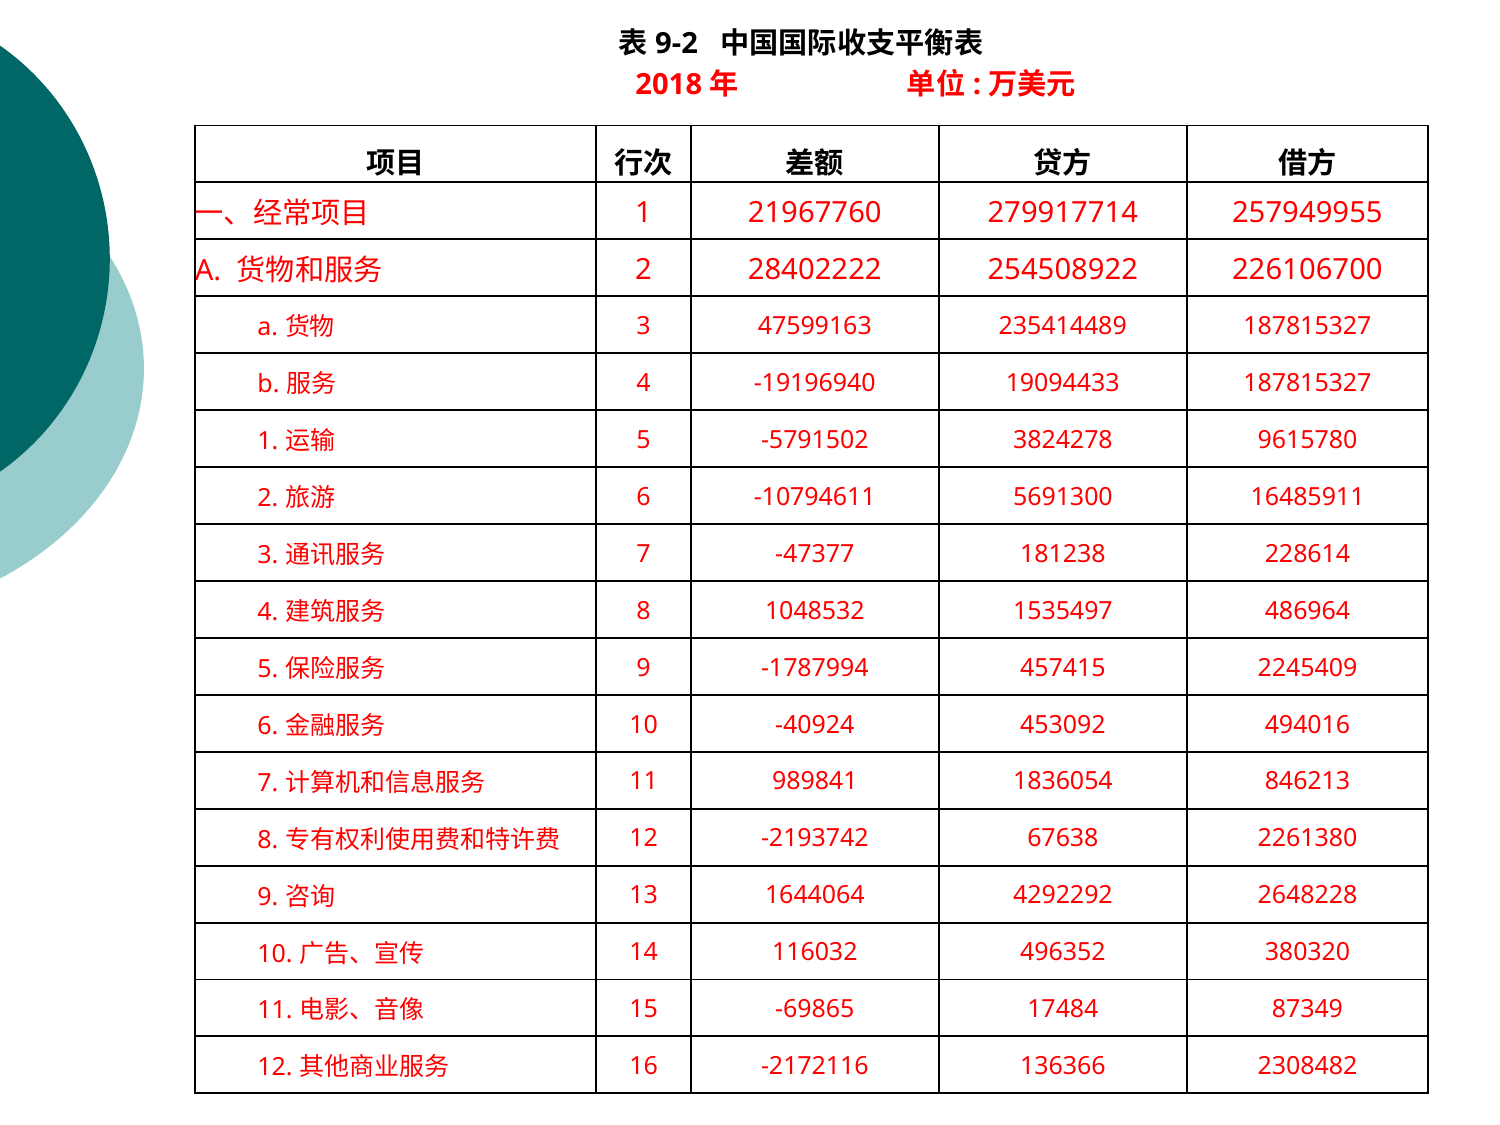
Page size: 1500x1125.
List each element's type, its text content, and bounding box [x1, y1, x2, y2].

table_cell 1836054 [940, 753, 1186, 808]
table_cell -47377 [692, 525, 938, 580]
table_cell 2245409 [1188, 639, 1427, 694]
table_cell 1.运输 [196, 411, 595, 466]
table_cell 279917714 [940, 183, 1186, 238]
table_cell 10.广告、宣传 [196, 924, 595, 979]
table_cell 5 [597, 411, 690, 466]
table_cell 4 [597, 354, 690, 409]
table_cell 116032 [692, 924, 938, 979]
table_header 贷方 [940, 126, 1186, 181]
table_cell 21967760 [692, 183, 938, 238]
table_cell 226106700 [1188, 240, 1427, 295]
table_cell 11.电影、音像 [196, 980, 595, 1035]
table_cell 187815327 [1188, 354, 1427, 409]
table_cell 7.计算机和信息服务 [196, 753, 595, 808]
table_cell 15 [597, 980, 690, 1035]
table_cell 10 [597, 696, 690, 751]
table_cell -69865 [692, 980, 938, 1035]
table_cell 一、经常项目 [196, 183, 595, 238]
table_cell 1644064 [692, 867, 938, 922]
table_cell 4.建筑服务 [196, 582, 595, 637]
table_cell 187815327 [1188, 297, 1427, 352]
table_header 项目 [196, 126, 595, 181]
table_cell 2648228 [1188, 867, 1427, 922]
list 表9-2 中国国际收支平衡表 2018年 单位:万美元 [177, 16, 1425, 103]
table_cell 9.咨询 [196, 867, 595, 922]
table_cell a.货物 [196, 297, 595, 352]
table_cell 136366 [940, 1037, 1186, 1092]
table_cell 5691300 [940, 468, 1186, 523]
table_cell 17484 [940, 980, 1186, 1035]
table_cell 2.旅游 [196, 468, 595, 523]
table_cell 5.保险服务 [196, 639, 595, 694]
table_cell 12.其他商业服务 [196, 1037, 595, 1092]
table_header 差额 [692, 126, 938, 181]
table_cell -1787994 [692, 639, 938, 694]
table_cell -2172116 [692, 1037, 938, 1092]
table_cell 2308482 [1188, 1037, 1427, 1092]
table_cell 14 [597, 924, 690, 979]
table_cell 1 [597, 183, 690, 238]
table_cell 2261380 [1188, 810, 1427, 865]
table_cell 989841 [692, 753, 938, 808]
table_cell 19094433 [940, 354, 1186, 409]
table_cell -5791502 [692, 411, 938, 466]
table_cell -40924 [692, 696, 938, 751]
table_cell 8 [597, 582, 690, 637]
table_cell -10794611 [692, 468, 938, 523]
table_cell 7 [597, 525, 690, 580]
table_cell 47599163 [692, 297, 938, 352]
table_cell 12 [597, 810, 690, 865]
table_cell 16485911 [1188, 468, 1427, 523]
table_cell 380320 [1188, 924, 1427, 979]
table_cell 9615780 [1188, 411, 1427, 466]
table_cell 11 [597, 753, 690, 808]
table_cell -19196940 [692, 354, 938, 409]
table_cell 235414489 [940, 297, 1186, 352]
table_cell 181238 [940, 525, 1186, 580]
table_cell 9 [597, 639, 690, 694]
table_cell 4292292 [940, 867, 1186, 922]
table_cell A. 货物和服务 [196, 240, 595, 295]
table_cell 13 [597, 867, 690, 922]
table_cell 1535497 [940, 582, 1186, 637]
table_cell 846213 [1188, 753, 1427, 808]
table_cell 257949955 [1188, 183, 1427, 238]
table_cell 457415 [940, 639, 1186, 694]
table_cell 8.专有权利使用费和特许费 [196, 810, 595, 865]
table_cell 87349 [1188, 980, 1427, 1035]
table_cell 496352 [940, 924, 1186, 979]
table_cell 67638 [940, 810, 1186, 865]
table_cell 16 [597, 1037, 690, 1092]
table_cell 254508922 [940, 240, 1186, 295]
table_cell 1048532 [692, 582, 938, 637]
table_cell 228614 [1188, 525, 1427, 580]
table_cell -2193742 [692, 810, 938, 865]
table_cell 2 [597, 240, 690, 295]
table_cell 494016 [1188, 696, 1427, 751]
table_cell 453092 [940, 696, 1186, 751]
table_cell 486964 [1188, 582, 1427, 637]
table_cell 3.通讯服务 [196, 525, 595, 580]
table_cell 3 [597, 297, 690, 352]
table_cell 28402222 [692, 240, 938, 295]
table_header 行次 [597, 126, 690, 181]
table_cell 3824278 [940, 411, 1186, 466]
table_header 借方 [1188, 126, 1427, 181]
table_cell 6.金融服务 [196, 696, 595, 751]
table_cell 6 [597, 468, 690, 523]
table_cell b.服务 [196, 354, 595, 409]
